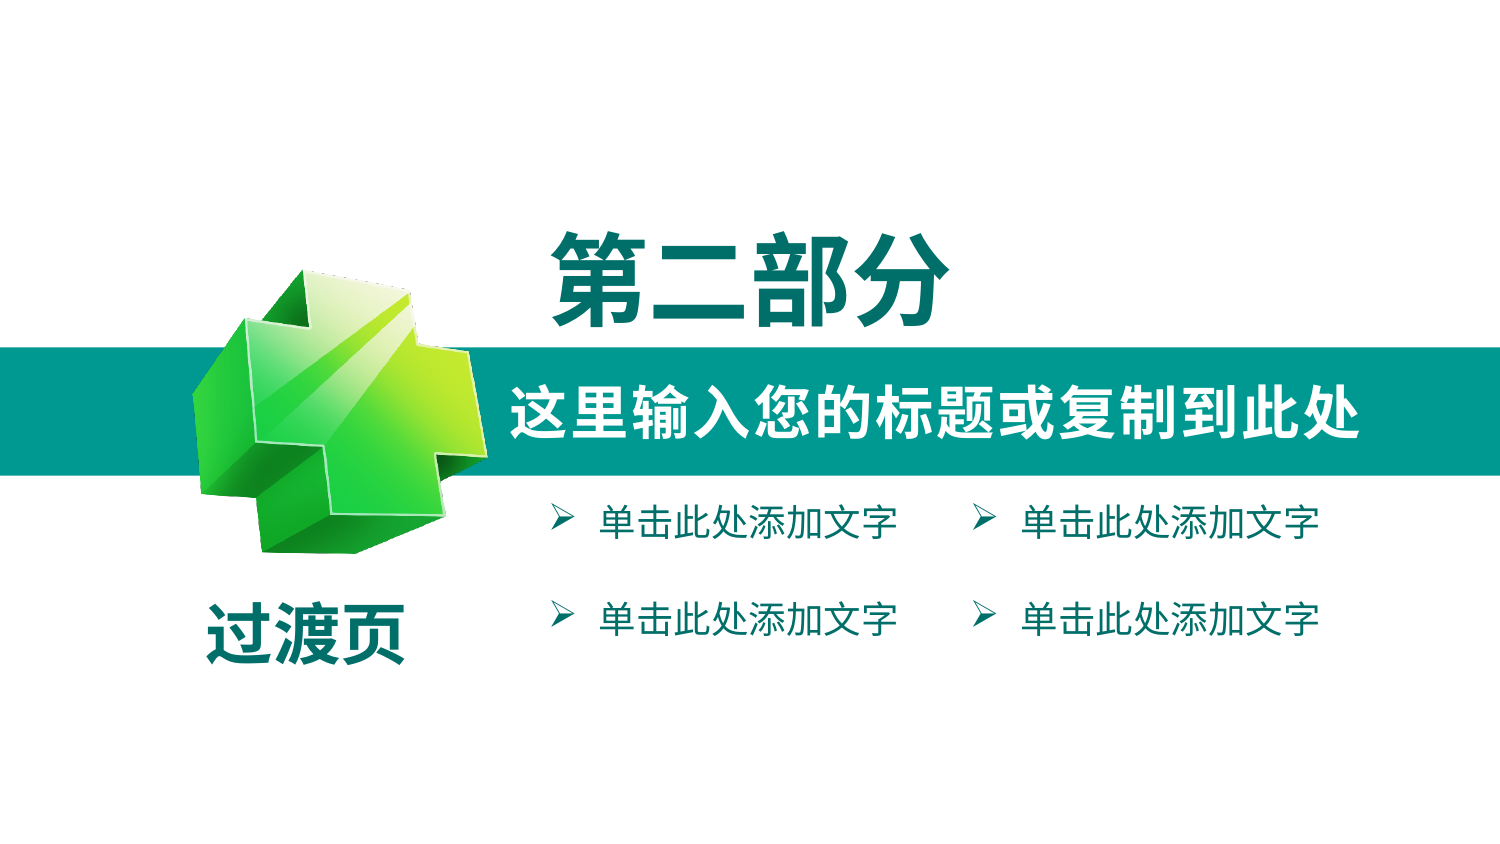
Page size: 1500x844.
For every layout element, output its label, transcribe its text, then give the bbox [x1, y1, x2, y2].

text_box 单击此处添加文字 [969, 485, 1343, 558]
text_box 过渡页 [197, 596, 417, 668]
text_box 这里输入您的标题或复制到此处 [493, 345, 1500, 478]
text_box 单击此处添加文字 [548, 485, 921, 558]
text_box 第二部分 [510, 246, 990, 310]
text_box 单击此处添加文字 [548, 582, 921, 655]
text_box 单击此处添加文字 [969, 582, 1343, 655]
picture [191, 268, 488, 555]
text_box 这里输入您的标题或复制到此处 [0, 345, 186, 478]
